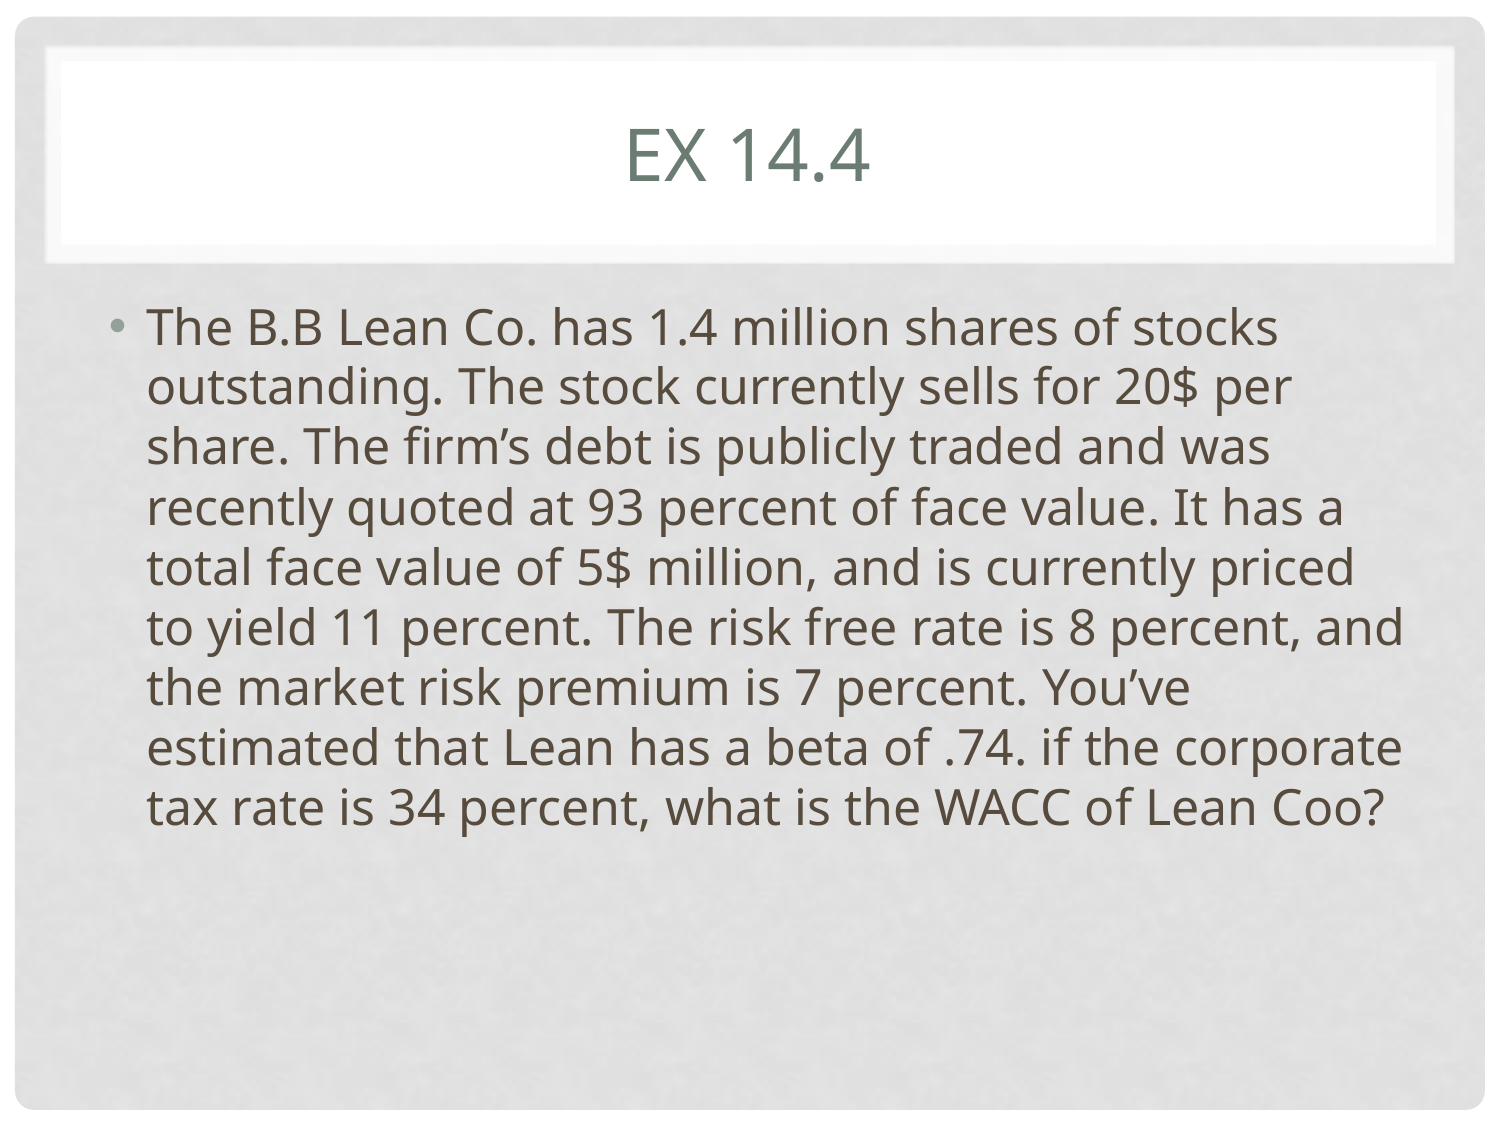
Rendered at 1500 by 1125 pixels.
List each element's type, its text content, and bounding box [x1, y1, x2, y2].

title Ex 14.4 [69, 66, 1425, 238]
list The B.B Lean Co. has 1.4 million shares of stocks outstanding. The stock currently sells for 20$ per share. The firm’s debt is publicly traded and was recently quoted at 93 percent of face value. It has a total face value of 5$ million, and is currently priced to yield 11 percent. The risk free rate is 8 percent, and the market risk premium is 7 percent. You’ve estimated that Lean has a beta of .74. if the corporate tax rate is 34 percent, what is the WACC of Lean Coo? [75, 287, 1425, 1005]
